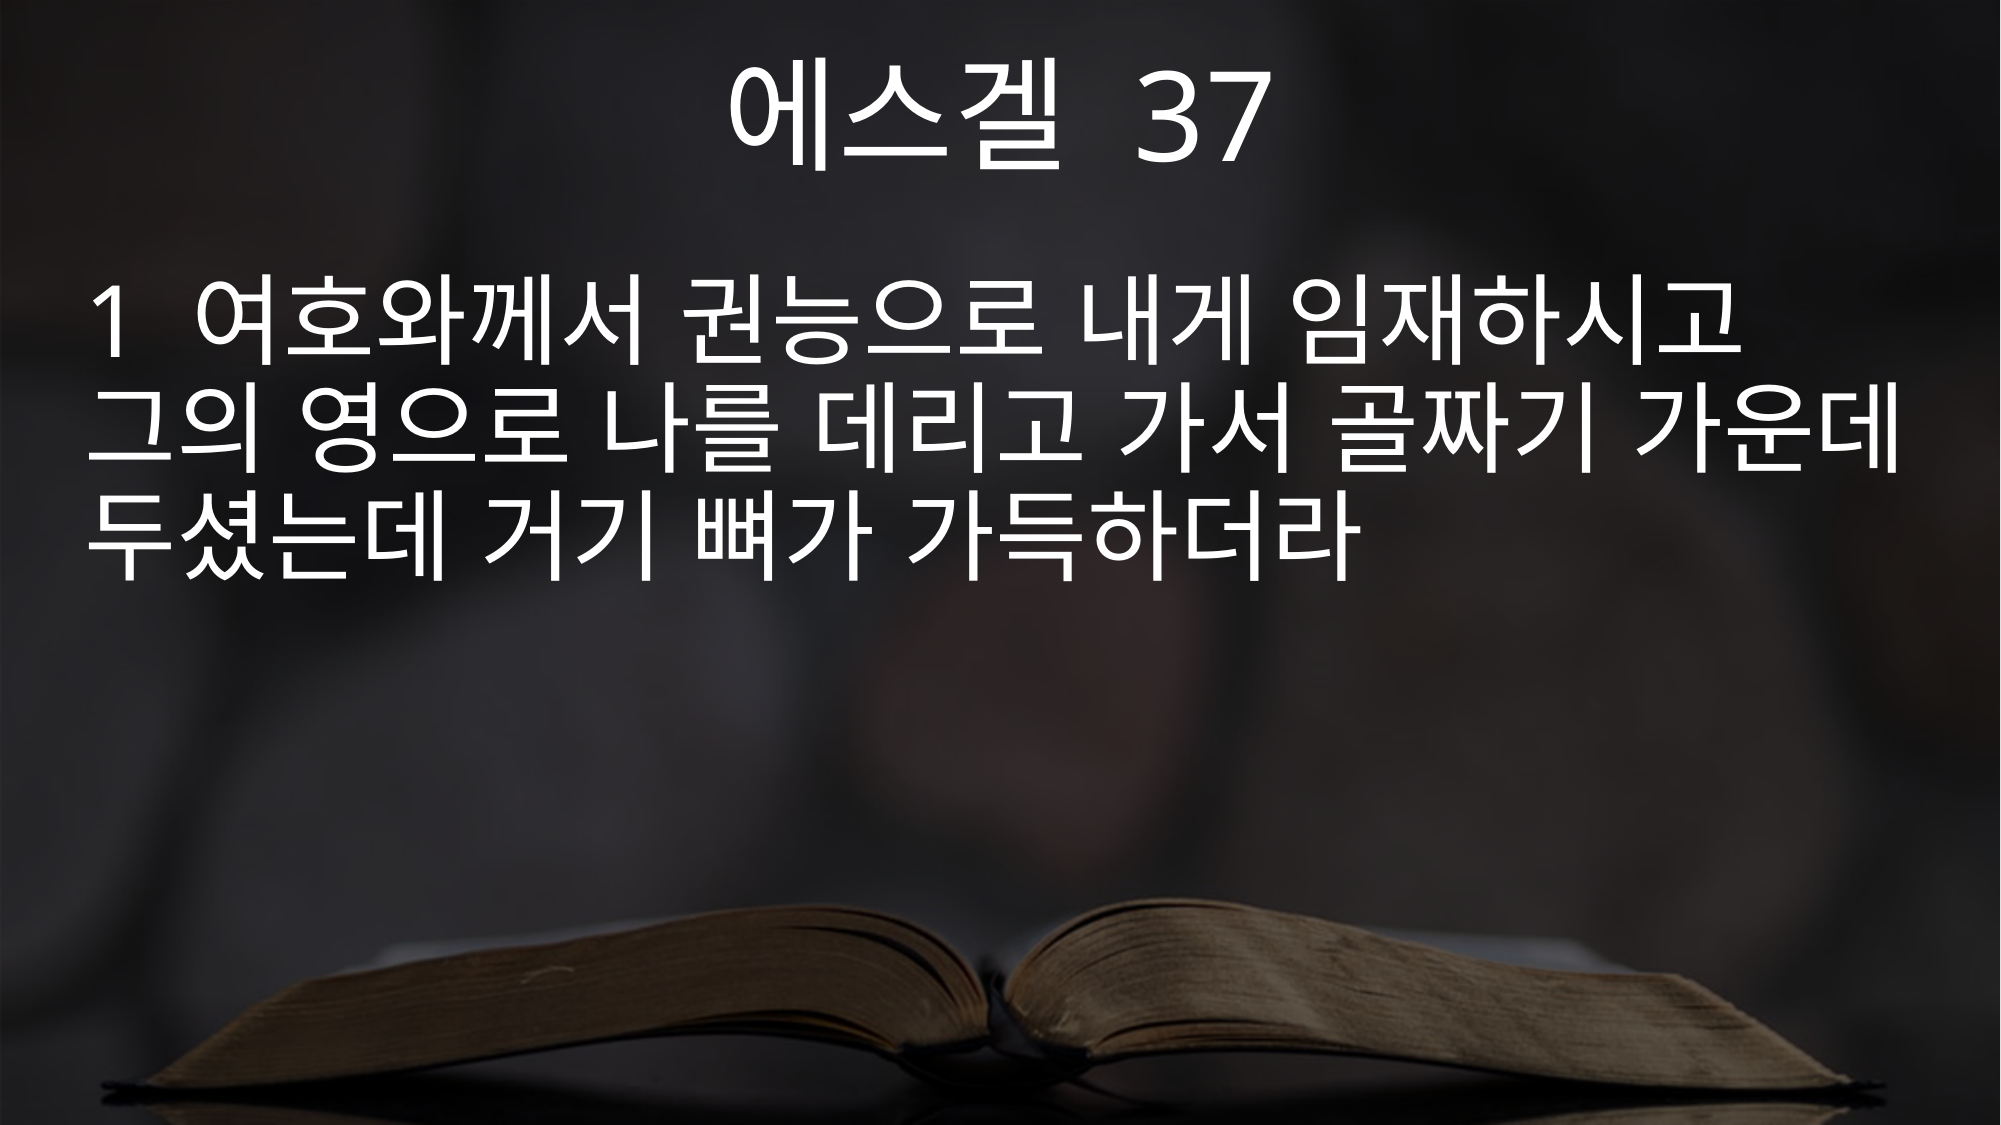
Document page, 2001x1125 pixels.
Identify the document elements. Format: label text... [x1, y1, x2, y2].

picture [0, 0, 2001, 1125]
list 1 여호와께서 권능으로 내게 임재하시고 그의 영으로 나를 데리고 가서 골짜기 가운데 두셨는데 거기 뼈가 가득하더라 [69, 263, 1953, 423]
footer 에스겔 37 [0, 32, 2000, 192]
